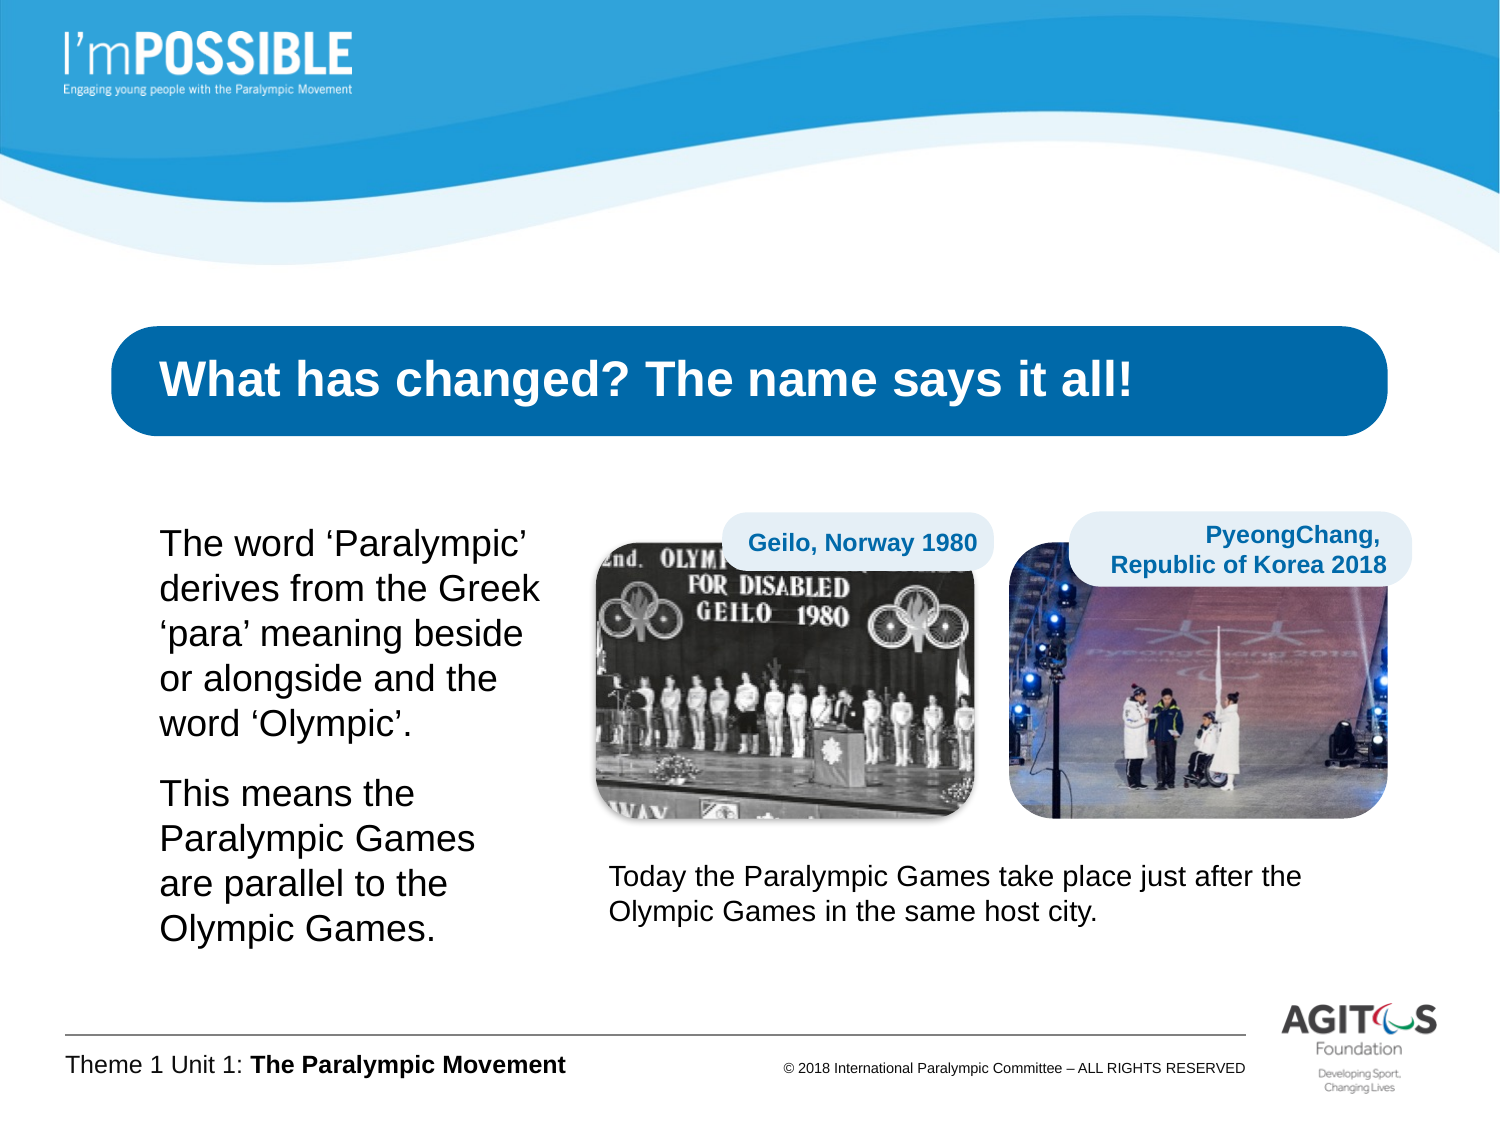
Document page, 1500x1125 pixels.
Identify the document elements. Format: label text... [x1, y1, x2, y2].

text_box Today the Paralympic Games take place just after the Olympic Games in the same host city. [608, 849, 1388, 935]
picture [1281, 1003, 1437, 1094]
text_box The word ‘Paralympic’ derives from the Greek ‘para’ meaning beside or alongside and the word ‘Olympic’. This means the Paralympic Games are parallel to the Olympic Games. [159, 511, 579, 957]
text_box [109, 324, 1390, 439]
text_box What has changed? The name says it all! [159, 338, 1247, 425]
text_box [595, 512, 995, 819]
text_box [1008, 511, 1413, 819]
picture [0, 0, 1500, 273]
